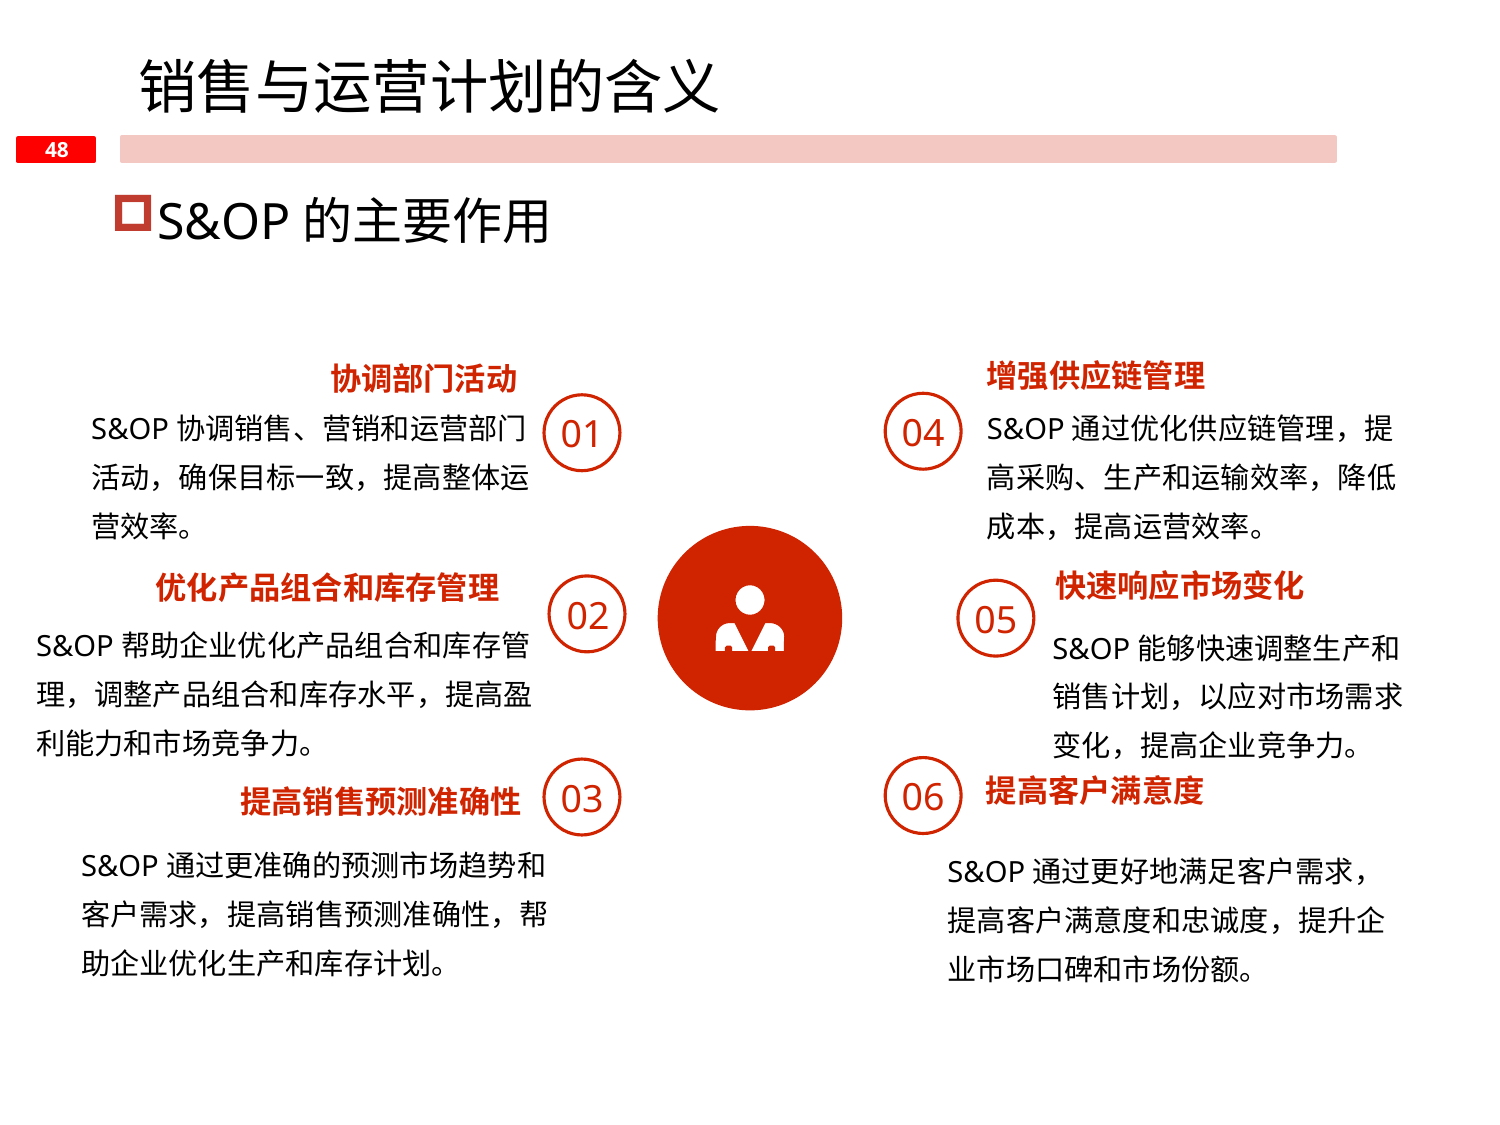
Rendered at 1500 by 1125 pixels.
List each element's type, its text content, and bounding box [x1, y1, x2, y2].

text_box [556, 759, 608, 769]
text_box 优化产品组合和库存管理 [103, 549, 508, 609]
text_box 03 [529, 769, 635, 826]
text_box 增强供应链管理 [978, 337, 1383, 392]
text_box [58, 173, 1442, 286]
text_box [657, 525, 843, 711]
text_box [556, 461, 608, 471]
text_box 提高销售预测准确性 [125, 763, 530, 825]
text_box S&OP帮助企业优化产品组合和库存管理，调整产品组合和库存水平，提高盈利能力和市场竞争力。 [27, 609, 546, 726]
text_box [897, 393, 949, 403]
text_box [17, 129, 97, 189]
text_box [898, 757, 949, 767]
text_box 05 [943, 590, 1049, 647]
text_box 02 [535, 586, 641, 643]
text_box S&OP的主要作用 [96, 181, 1081, 276]
text_box [970, 580, 1022, 590]
text_box [557, 394, 607, 404]
text_box 01 [529, 404, 635, 461]
text_box S&OP通过更好地满足客户需求，提高客户满意度和忠诚度，提升企业市场口碑和市场份额。 [939, 835, 1403, 951]
text_box [557, 826, 607, 835]
text_box 销售与运营计划的含义 [123, 42, 958, 128]
text_box 协调部门活动 [121, 340, 526, 392]
text_box 提高客户满意度 [977, 752, 1382, 813]
text_box 快速响应市场变化 [1047, 547, 1452, 608]
text_box S&OP通过更准确的预测市场趋势和客户需求，提高销售预测准确性，帮助企业优化生产和库存计划。 [72, 829, 574, 945]
text_box [561, 575, 613, 586]
text_box [971, 647, 1021, 657]
text_box [898, 460, 948, 470]
text_box 04 [870, 403, 976, 460]
text_box [562, 643, 612, 652]
text_box S&OP能够快速调整生产和销售计划，以应对市场需求变化，提高企业竞争力。 [1044, 611, 1438, 728]
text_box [713, 583, 787, 653]
text_box S&OP通过优化供应链管理，提高采购、生产和运输效率，降低成本，提高运营效率。 [978, 392, 1410, 510]
text_box [898, 824, 949, 834]
text_box S&OP协调销售、营销和运营部门活动，确保目标一致，提高整体运营效率。 [83, 392, 546, 510]
text_box 06 [870, 767, 976, 824]
